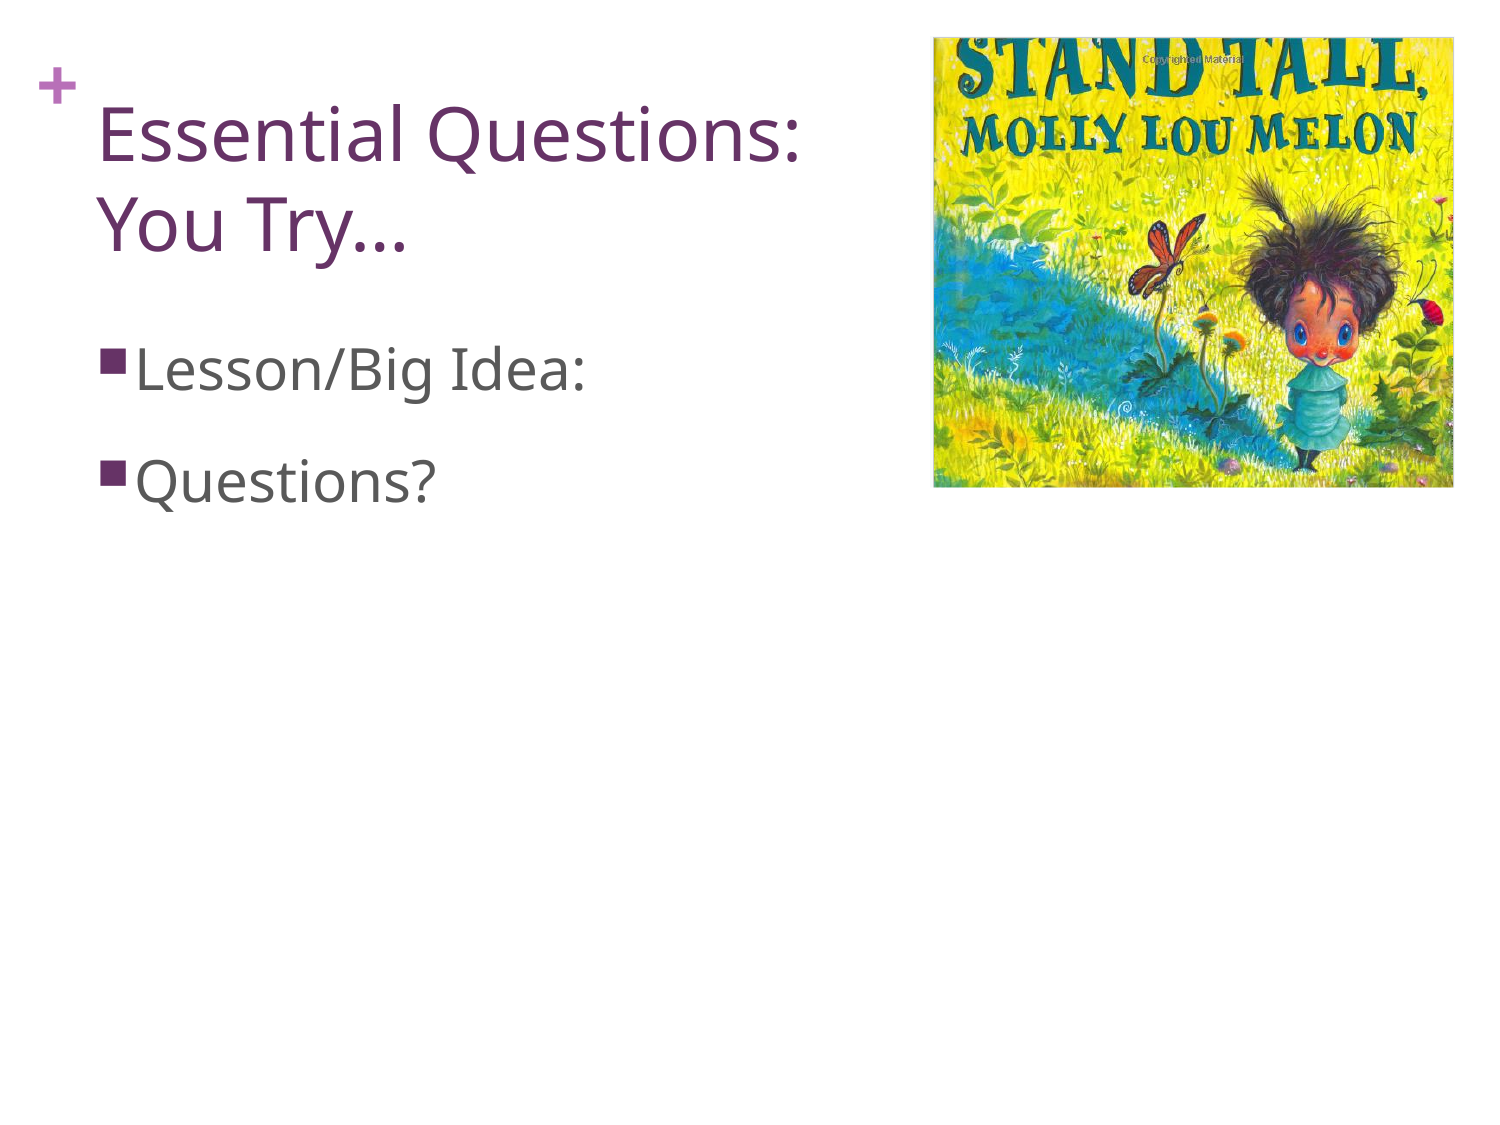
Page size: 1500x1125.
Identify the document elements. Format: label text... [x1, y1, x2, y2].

title Essential Questions: You Try… [81, 79, 922, 263]
list Lesson/Big Idea: Questions? [81, 324, 976, 1005]
picture [929, 36, 1456, 489]
